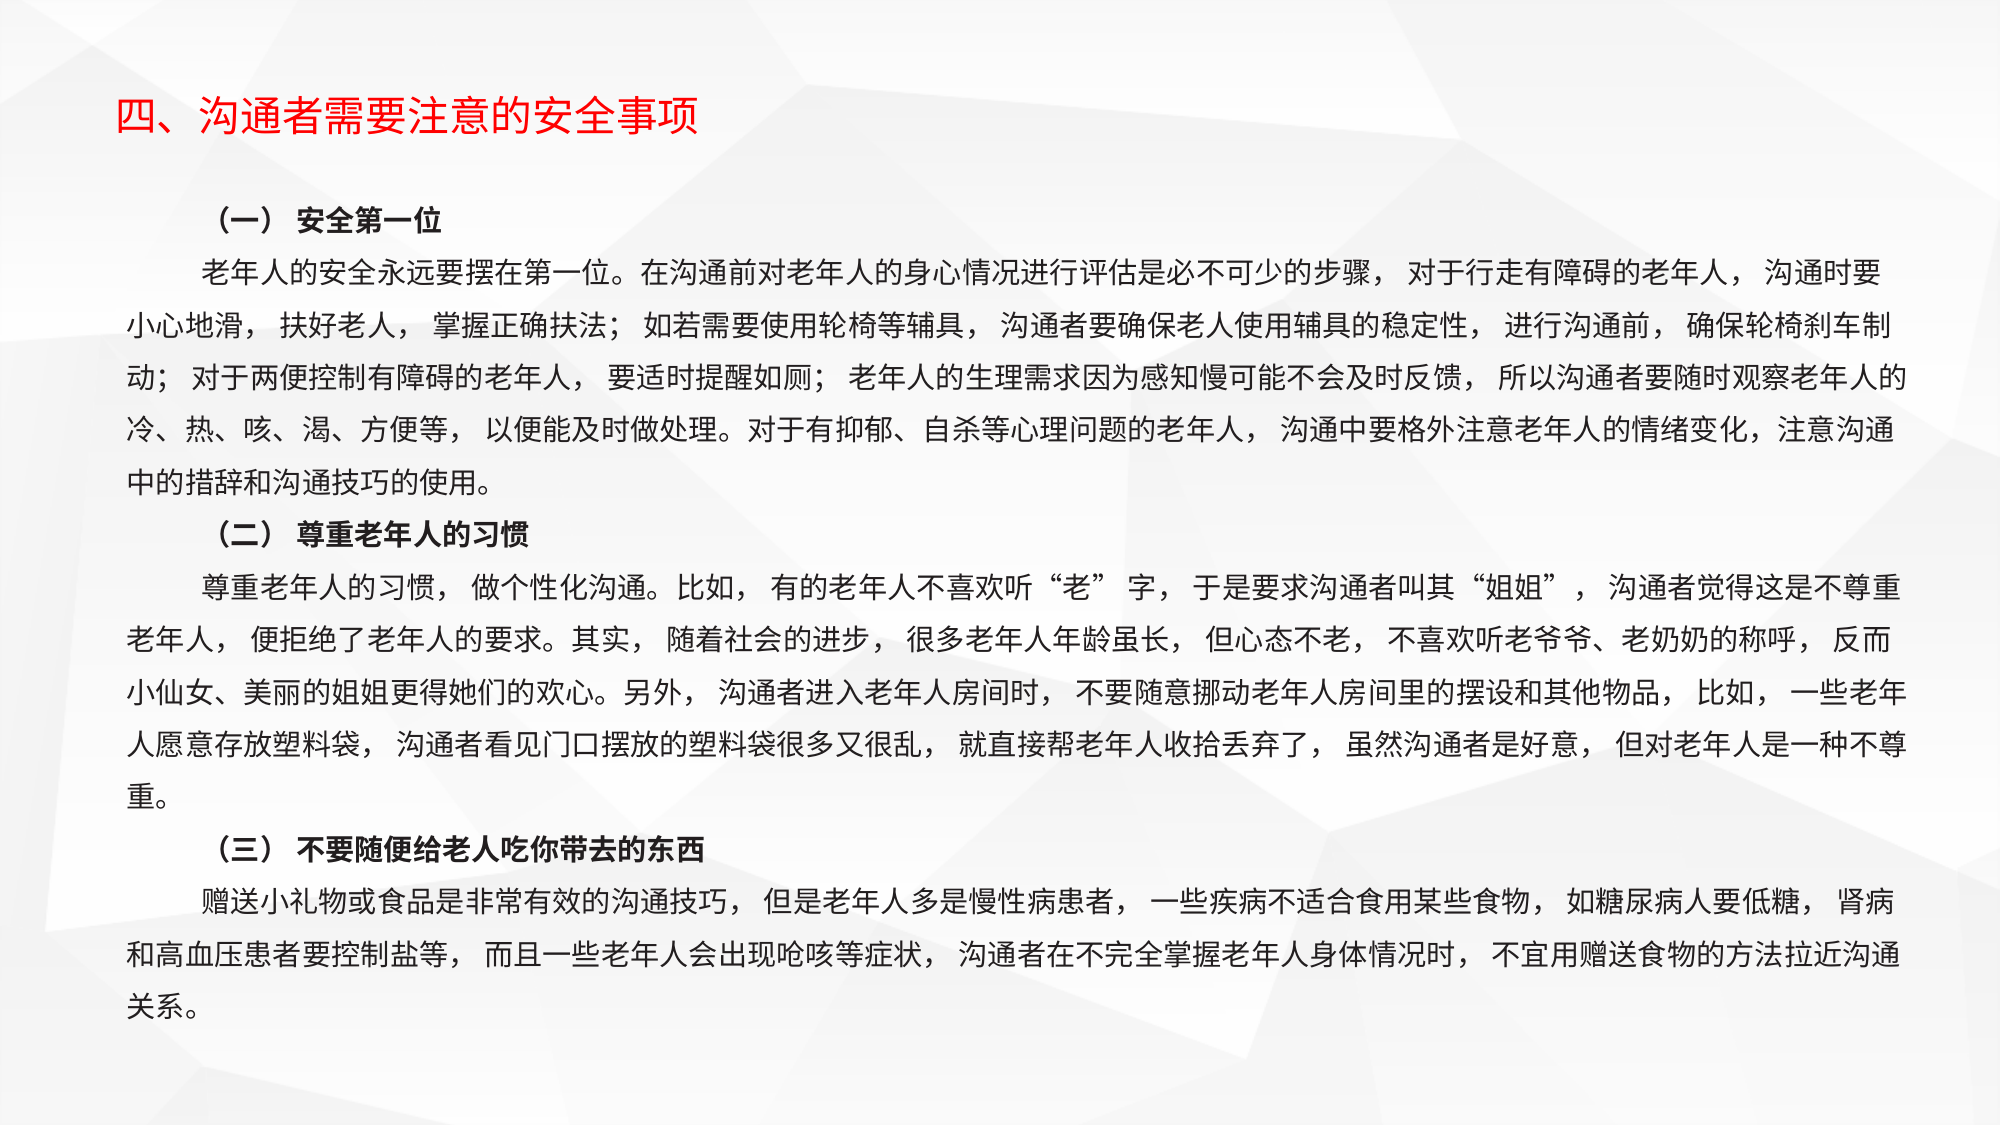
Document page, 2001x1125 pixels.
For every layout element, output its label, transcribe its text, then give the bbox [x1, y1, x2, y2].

text_box （一） 安全第一位 老年人的安全永远要摆在第一位。在沟通前对老年人的身心情况进行评估是必不可少的步骤， 对于行走有障碍的老年人， 沟通时要小心地滑， 扶好老人， 掌握正确扶法； 如若需要使用轮椅等辅具， 沟通者要确保老人使用辅具的稳定性， 进行沟通前， 确保轮椅刹车制动； 对于两便控制有障碍的老年人， 要适时提醒如厕； 老年人的生理需求因为感知慢可能不会及时反馈， 所以沟通者要随时观察老年人的冷、热、咳、渴、方便等， 以便能及时做处理。对于有抑郁、自杀等心理问题的老年人， 沟通中要格外注意老年人的情绪变化，注意沟通中的措辞和沟通技巧的使用。 （二） 尊重老年人的习惯 尊重老年人的习惯， 做个性化沟通。比如， 有的老年人不喜欢听“老” 字， 于是要求沟通者叫其“姐姐”， 沟通者觉得这是不尊重老年人， 便拒绝了老年人的要求。其实， 随着社会的进步， 很多老年人年龄虽长， 但心态不老， 不喜欢听老爷爷、老奶奶的称呼， 反而小仙女、美丽的姐姐更得她们的欢心。另外， 沟通者进入老年人房间时， 不要随意挪动老年人房间里的摆设和其他物品， 比如， 一些老年人愿意存放塑料袋， 沟通者看见门口摆放的塑料袋很多又很乱， 就直接帮老年人收拾丢弃了， 虽然沟通者是好意， 但对老年人是一种不尊重。 （三） 不要随便给老人吃你带去的东西 赠送小礼物或食品是非常有效的沟通技巧， 但是老年人多是慢性病患者， 一些疾病不适合食用某些食物， 如糖尿病人要低糖， 肾病和高血压患者要控制盐等， 而且一些老年人会出现呛咳等症状， 沟通者在不完全掌握老年人身体情况时， 不宜用赠送食物的方法拉近沟通关系。 [111, 177, 1926, 1031]
picture [0, 0, 2000, 1125]
text_box 四、沟通者需要注意的安全事项 [100, 82, 1188, 148]
